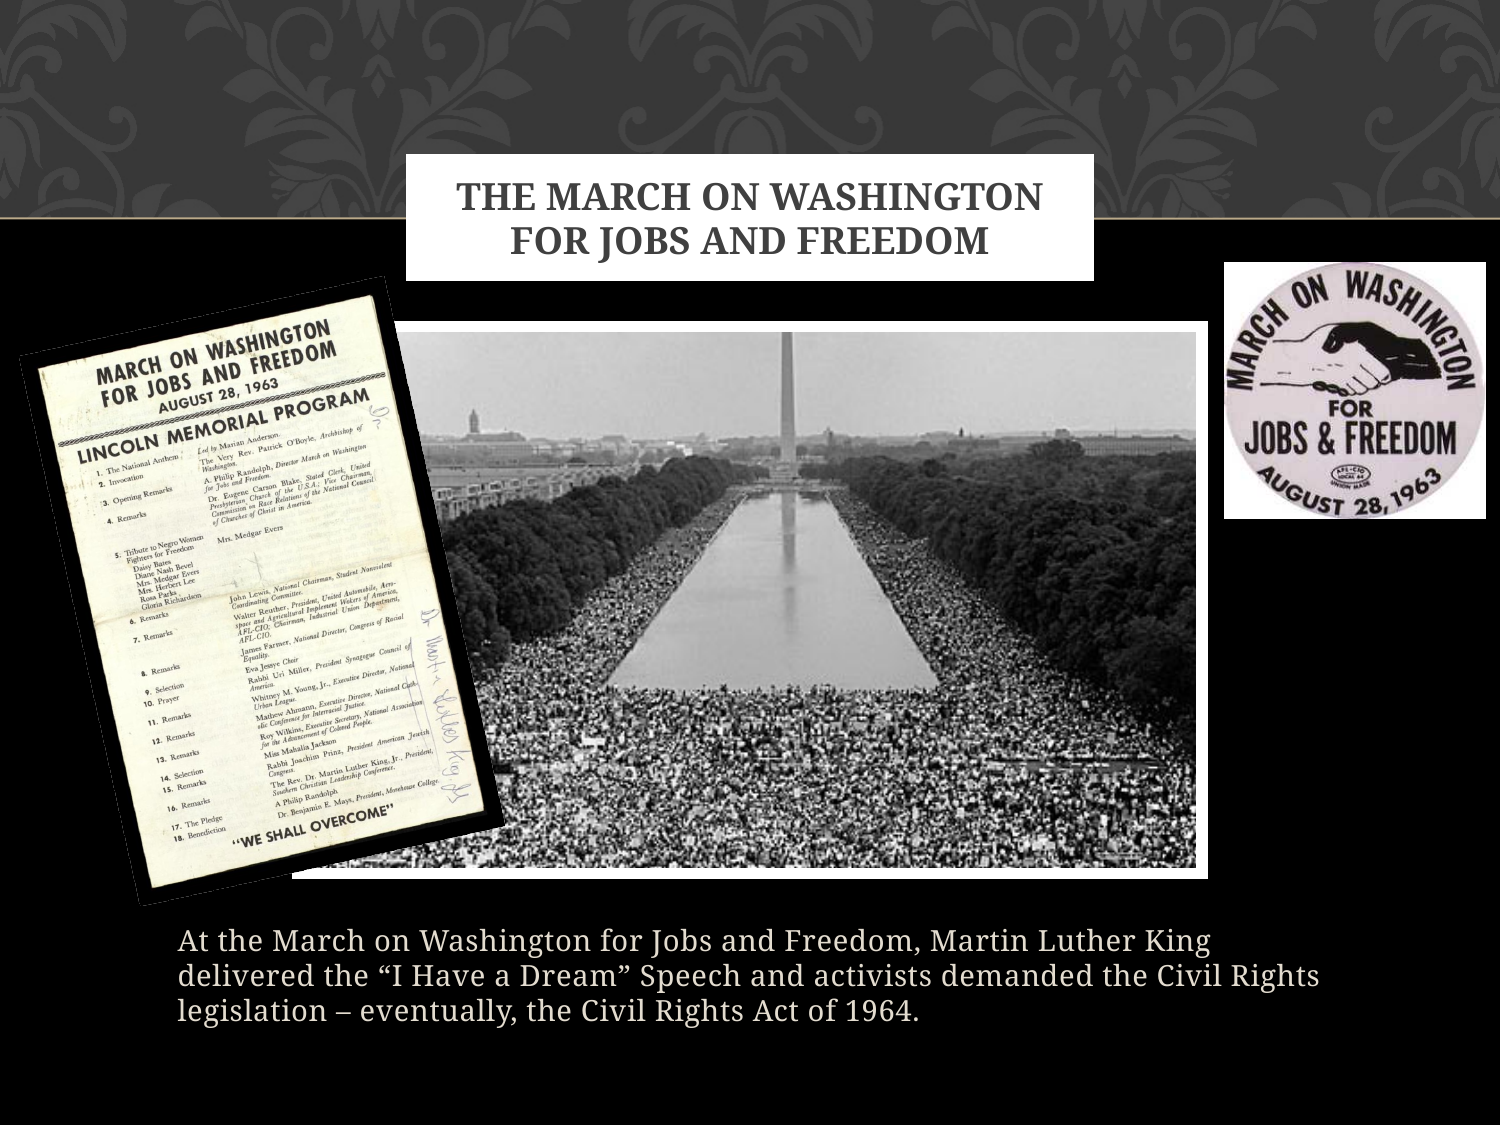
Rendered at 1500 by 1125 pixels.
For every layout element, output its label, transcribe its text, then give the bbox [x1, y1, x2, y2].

list At the March on Washington for Jobs and Freedom, Martin Luther King delivered the “I Have a Dream” Speech and activists demanded the Civil Rights legislation – eventually, the Civil Rights Act of 1964. [162, 887, 1350, 1063]
title THE March on Washington For Jobs and Freedom [406, 154, 1094, 281]
picture [19, 276, 1197, 906]
picture [1224, 262, 1486, 519]
